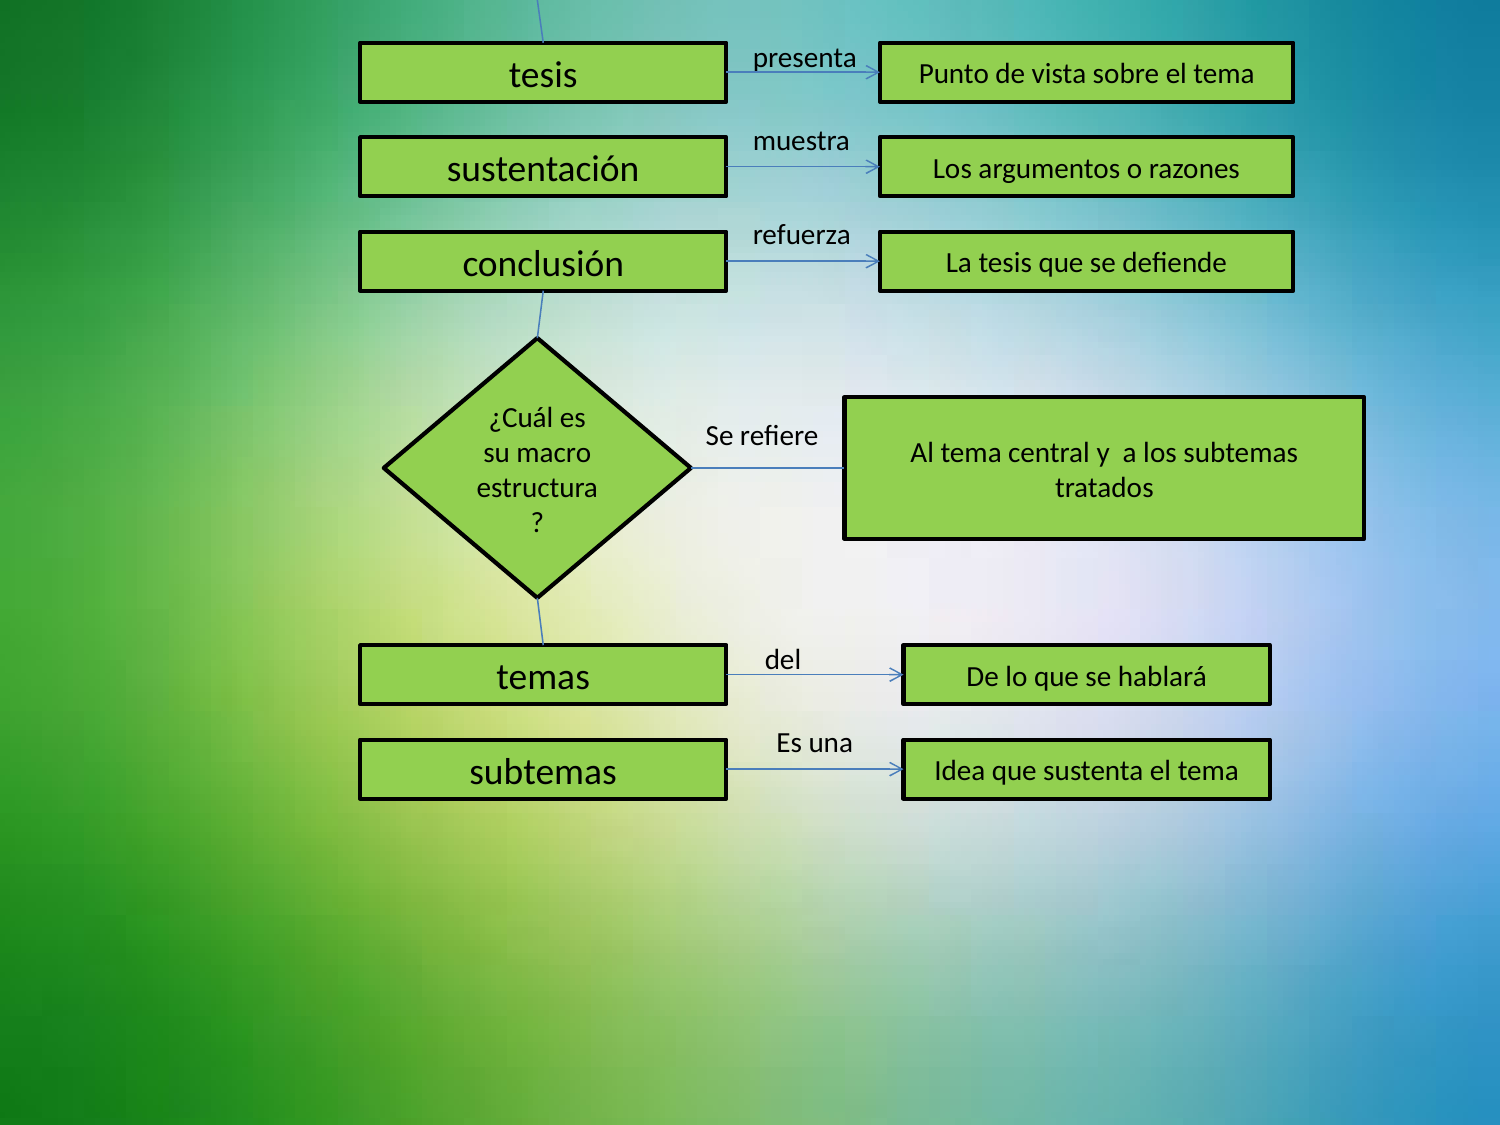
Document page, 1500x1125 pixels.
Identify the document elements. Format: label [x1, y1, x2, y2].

text_box [537, 290, 544, 339]
text_box [537, 0, 544, 43]
text_box [537, 597, 544, 646]
list [0, 0, 1500, 1125]
